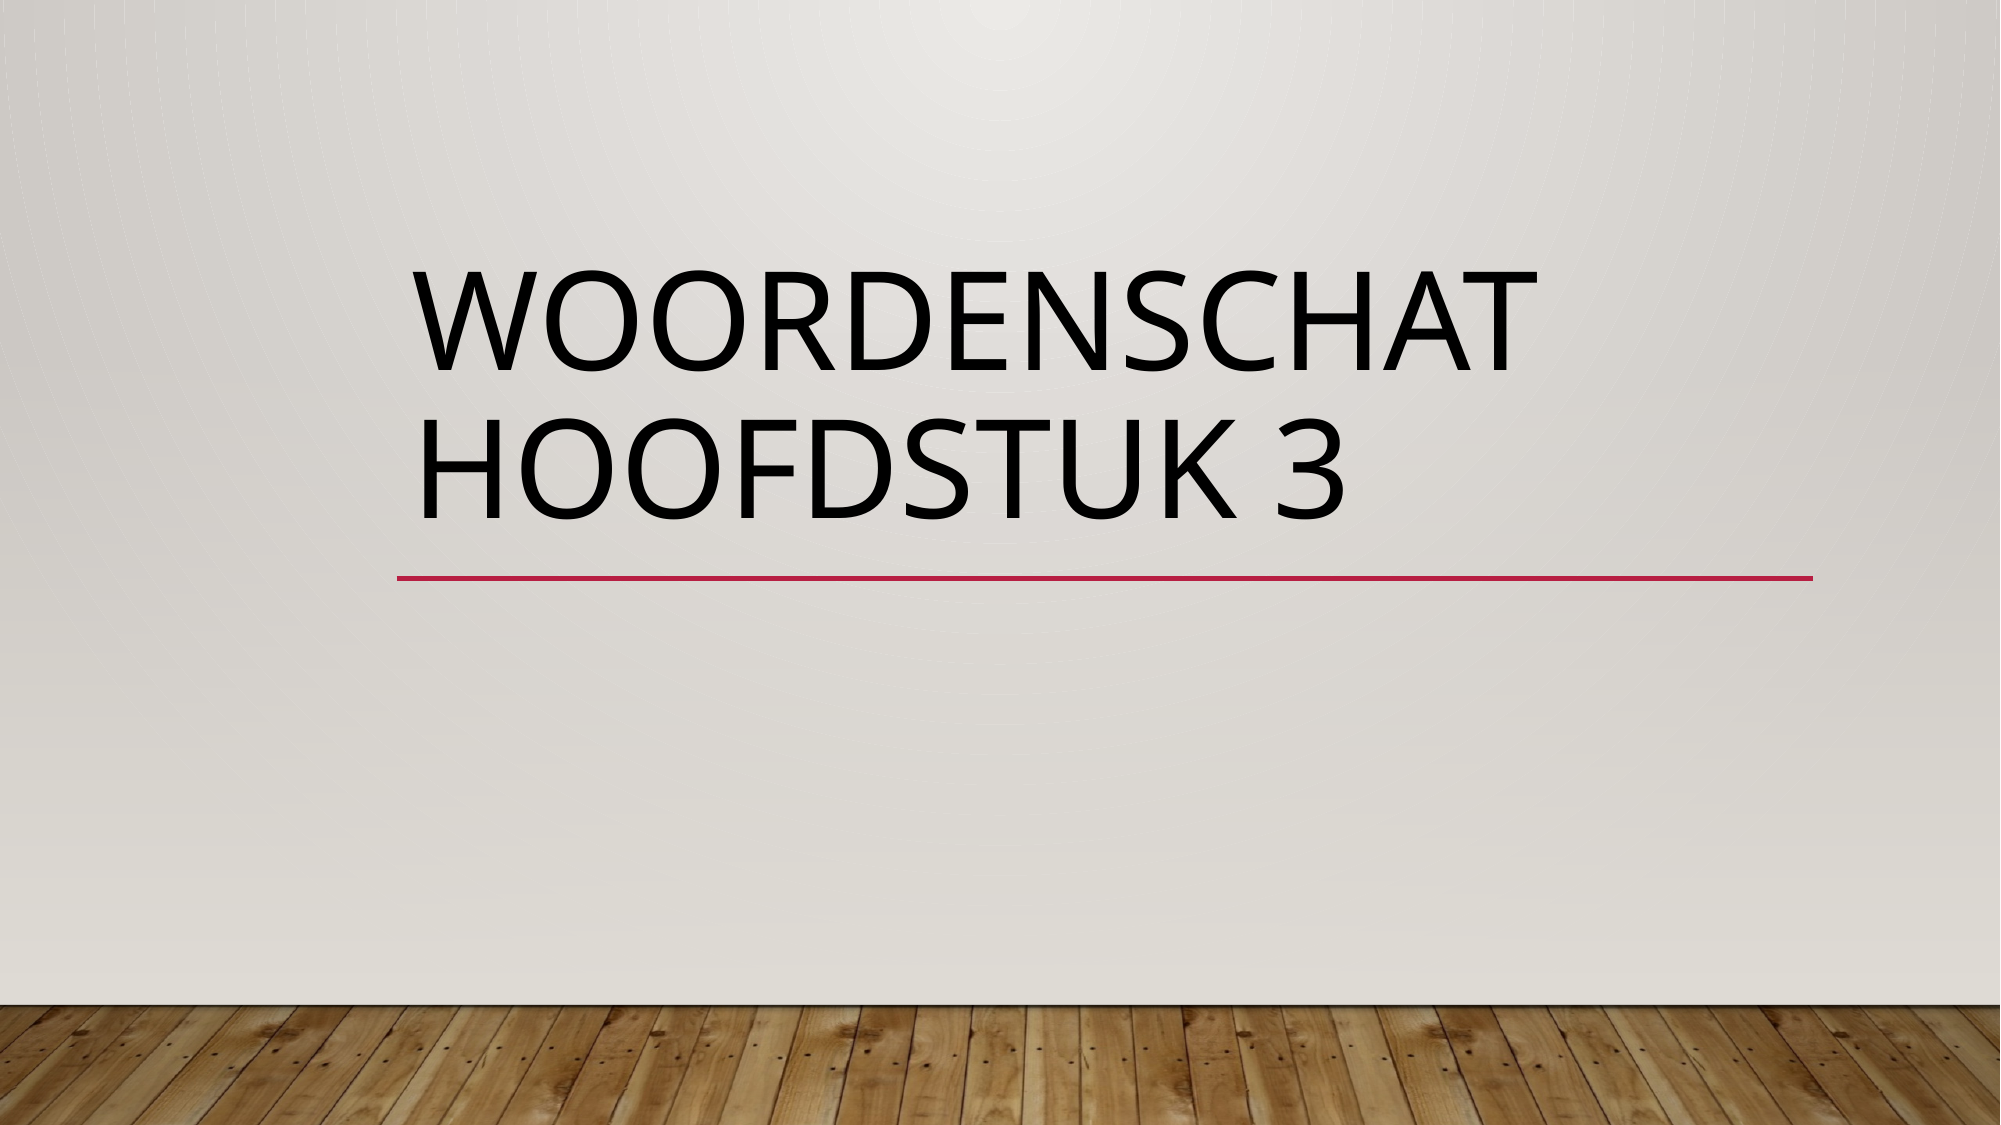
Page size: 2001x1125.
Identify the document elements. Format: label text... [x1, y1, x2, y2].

picture [0, 1005, 2000, 1125]
title Woordenschat Hoofdstuk 3 [396, 131, 1814, 549]
